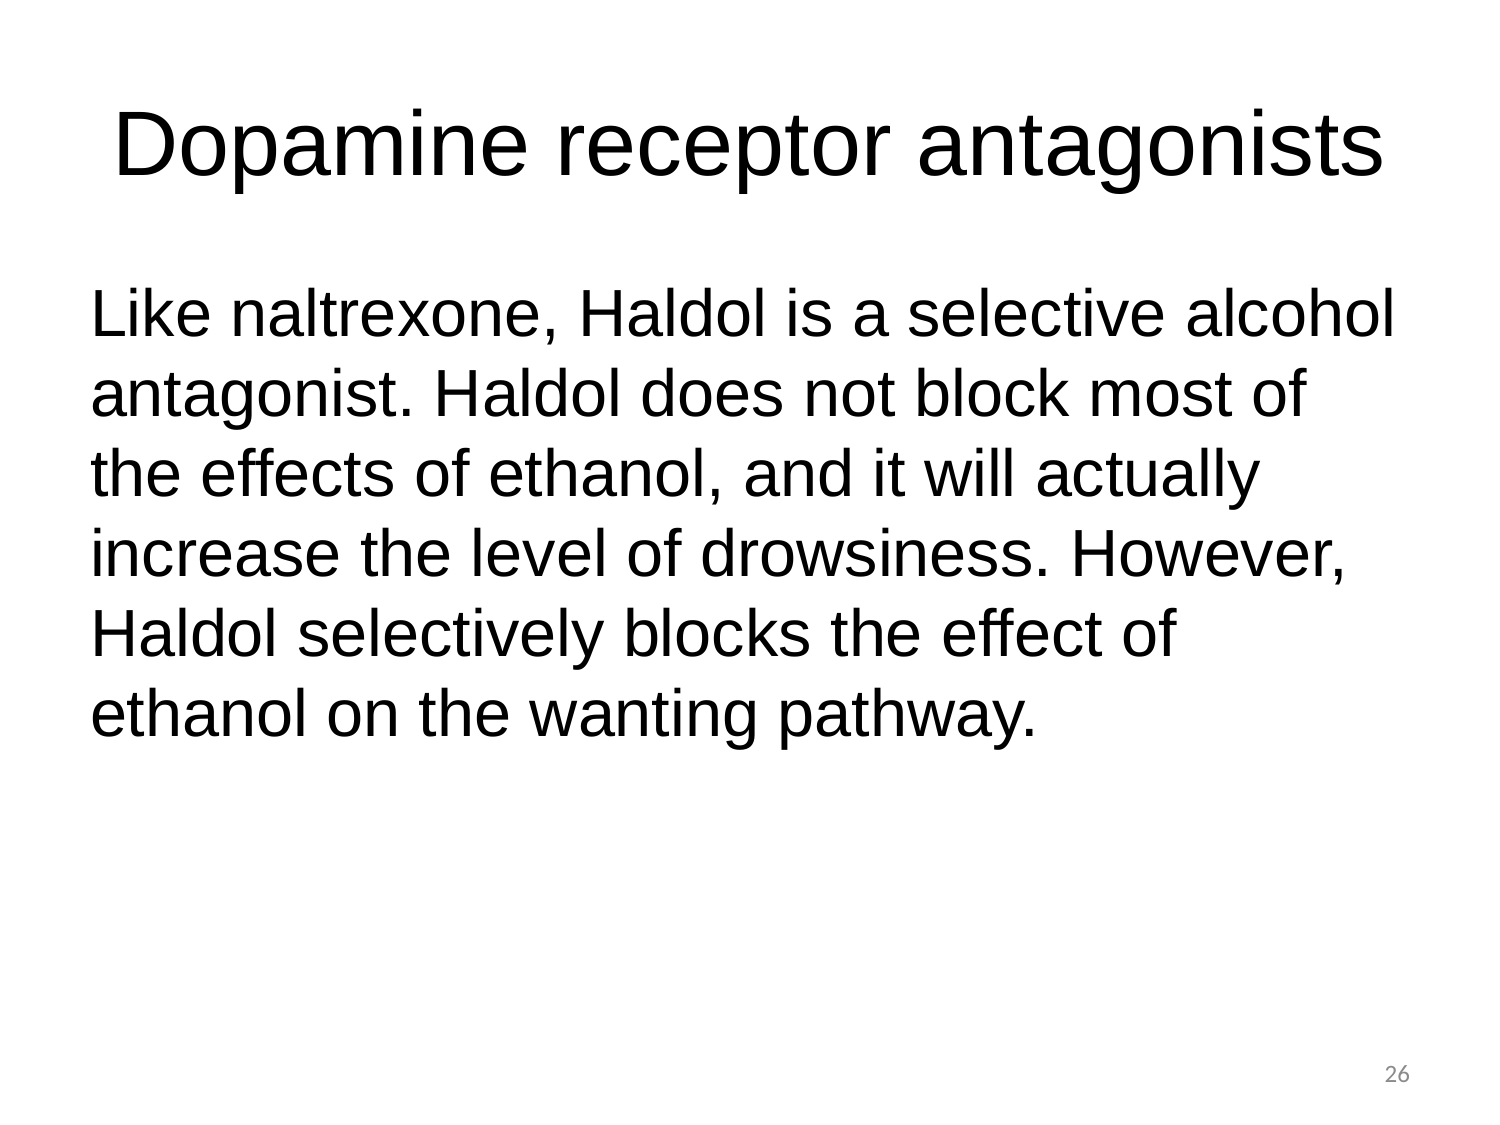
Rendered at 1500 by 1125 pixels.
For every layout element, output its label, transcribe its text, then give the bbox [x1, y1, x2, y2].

list Like naltrexone, Haldol is a selective alcohol antagonist. Haldol does not block most of the effects of ethanol, and it will actually increase the level of drowsiness. However, Haldol selectively blocks the effect of ethanol on the wanting pathway. [75, 262, 1425, 1005]
title Dopamine receptor antagonists [75, 45, 1425, 233]
slide_number 26 [1074, 1042, 1425, 1103]
